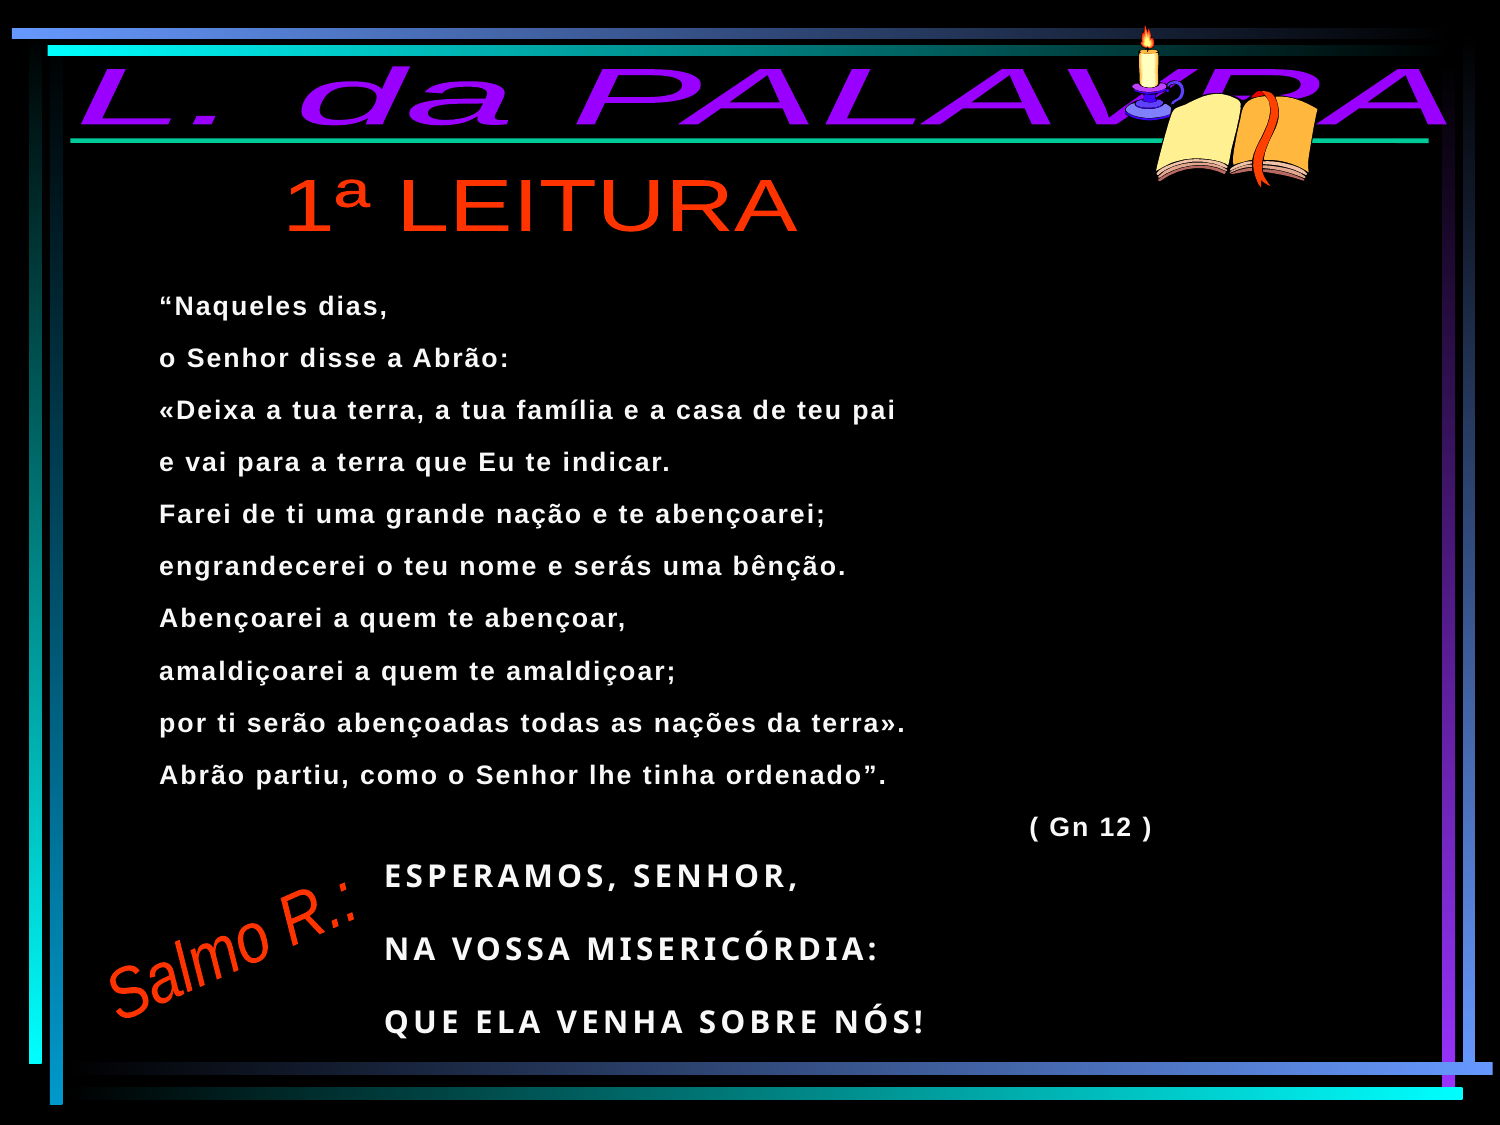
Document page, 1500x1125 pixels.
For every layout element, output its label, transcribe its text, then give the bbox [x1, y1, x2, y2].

text_box “Naqueles dias, o Senhor disse a Abrão: «Deixa a tua terra, a tua família e a casa de teu pai e vai para a terra que Eu te indicar. Farei de ti uma grande nação e te abençoarei; engrandecerei o teu nome e serás uma bênção. Abençoarei a quem te abençoar, amaldiçoarei a quem te amaldiçoar; por ti serão abençoadas todas as nações da terra». Abrão partiu, como o Senhor lhe tinha ordenado”. ( Gn 12 ) [144, 278, 1450, 867]
text_box Esperamos, senhor, Na vossa misericórdia: Que ela venha sobre nós! [369, 834, 1341, 1068]
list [1124, 18, 1325, 190]
